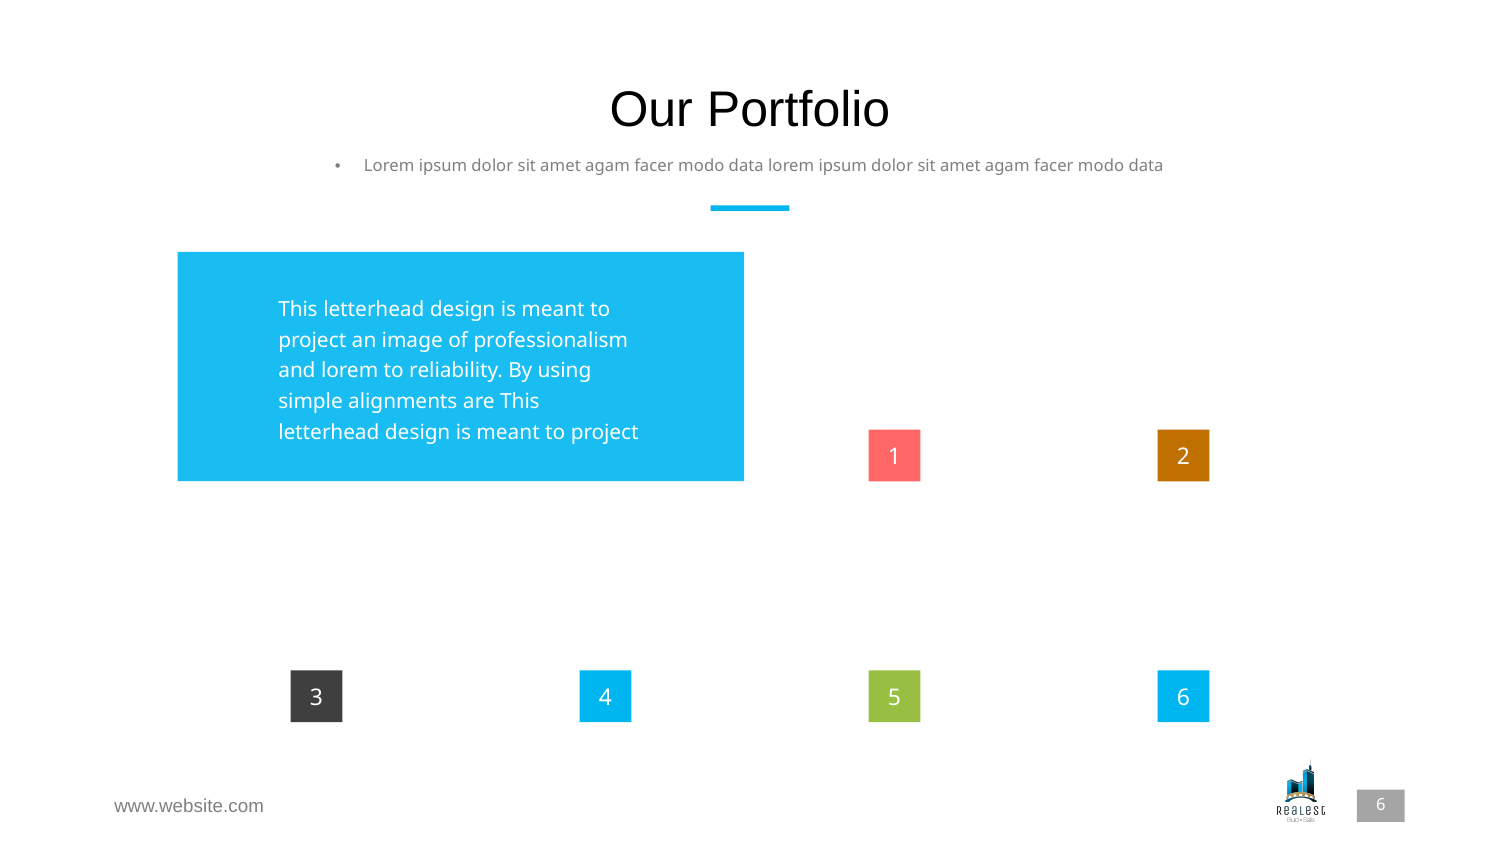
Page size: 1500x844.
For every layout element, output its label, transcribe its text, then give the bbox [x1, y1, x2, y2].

slide_number ‹#› [1356, 789, 1405, 822]
title Our Portfolio [103, 72, 1397, 149]
text_box [710, 205, 790, 211]
picture [1044, 251, 1323, 482]
picture [466, 492, 745, 723]
list Lorem ipsum dolor sit amet agam facer modo data lorem ipsum dolor sit amet agam facer modo data [103, 151, 1397, 184]
slide_number www.website.com [103, 782, 293, 827]
picture [755, 251, 1034, 482]
picture [1044, 492, 1323, 723]
picture [177, 492, 456, 723]
picture [1277, 759, 1325, 822]
picture [177, 251, 745, 482]
picture [755, 492, 1034, 723]
